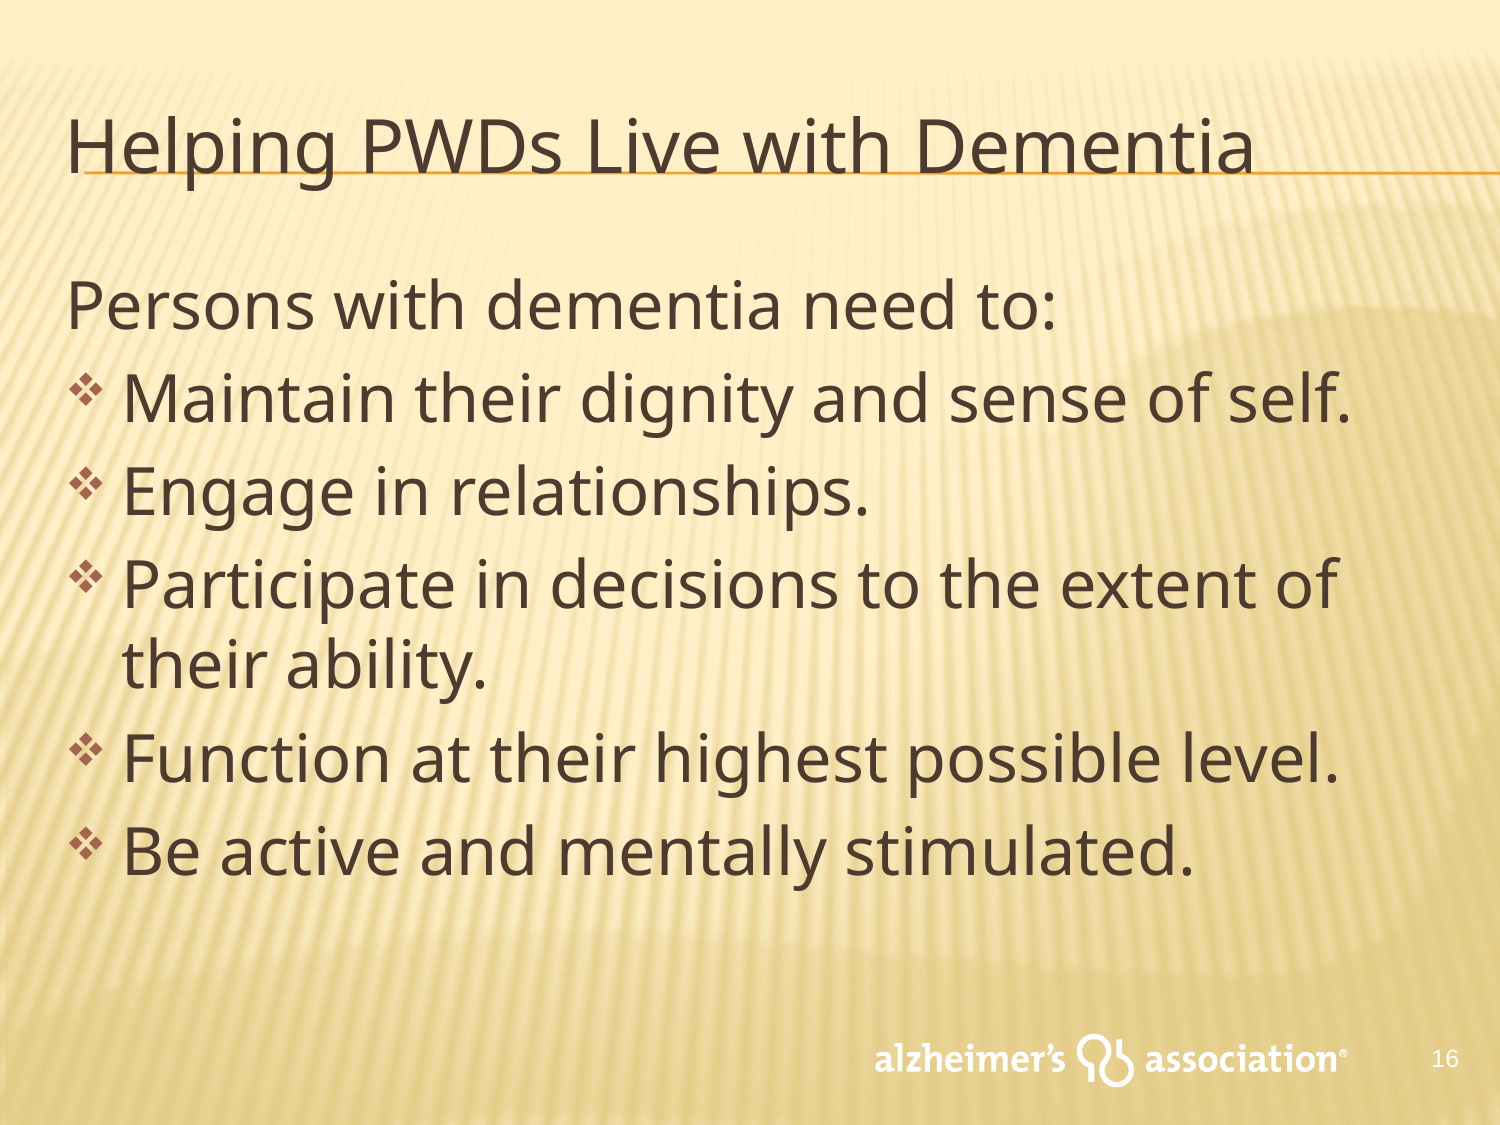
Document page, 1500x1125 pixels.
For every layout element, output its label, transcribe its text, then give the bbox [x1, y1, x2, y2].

list Persons with dementia need to: Maintain their dignity and sense of self. Engage in relationships. Participate in decisions to the extent of their ability. Function at their highest possible level. Be active and mentally stimulated. [49, 254, 1476, 998]
slide_number 16 [1350, 1034, 1475, 1084]
title Helping PWDs Live with Dementia [50, 75, 1475, 213]
